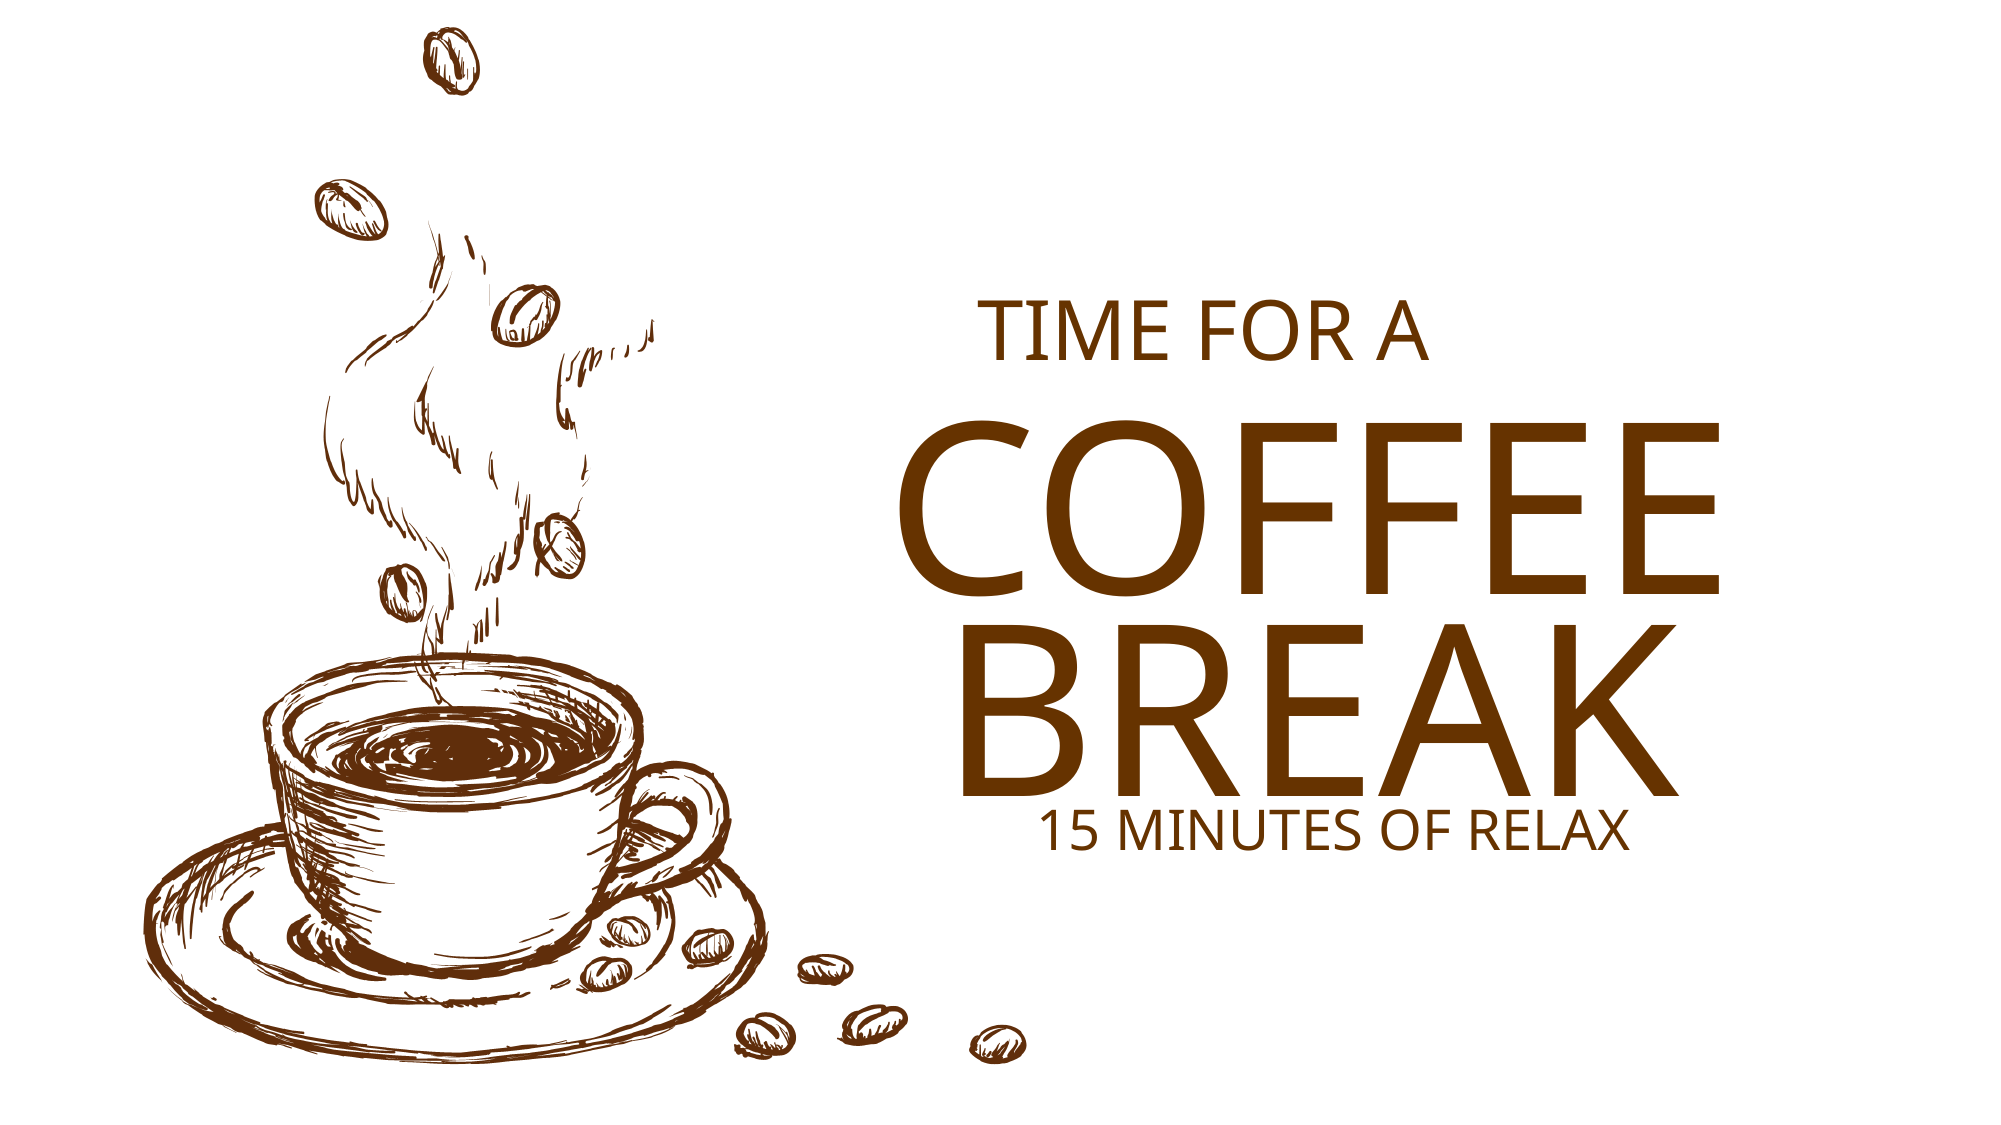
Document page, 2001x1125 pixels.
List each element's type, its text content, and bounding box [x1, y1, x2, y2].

text_box COFFEE BREAK [1103, 424, 1921, 847]
picture [39, 0, 1103, 1125]
text_box TIME FOR A [1103, 266, 1711, 387]
text_box 15 MINUTES OF RELAX [1103, 783, 1889, 872]
